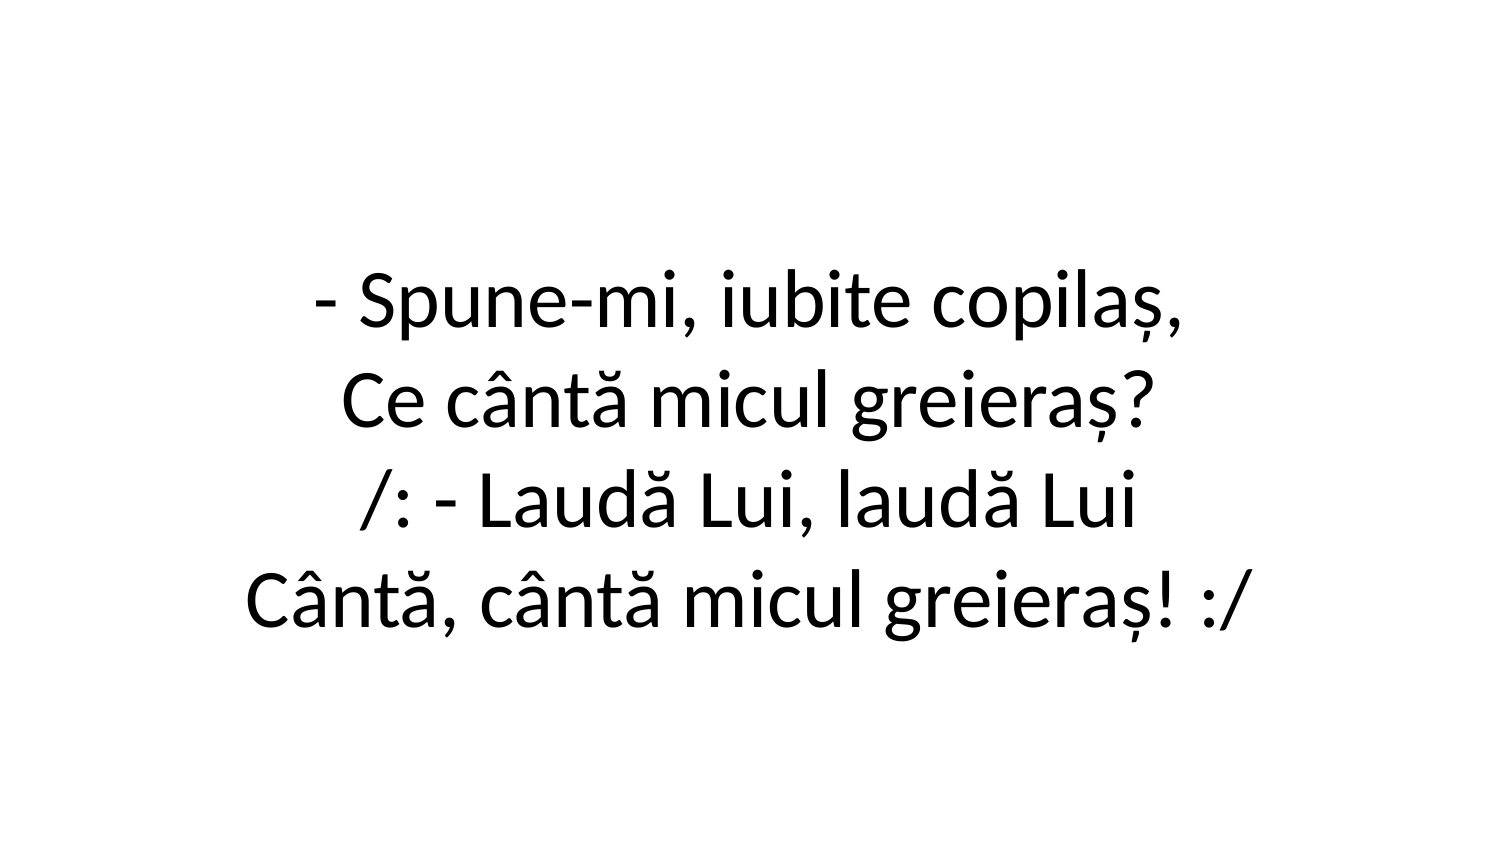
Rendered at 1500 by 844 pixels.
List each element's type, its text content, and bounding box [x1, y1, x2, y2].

text_box - Spune-mi, iubite copilaș, Ce cântă micul greieraș? /: - Laudă Lui, laudă Lui Cântă, cântă micul greieraș! :/ [230, 192, 1269, 652]
